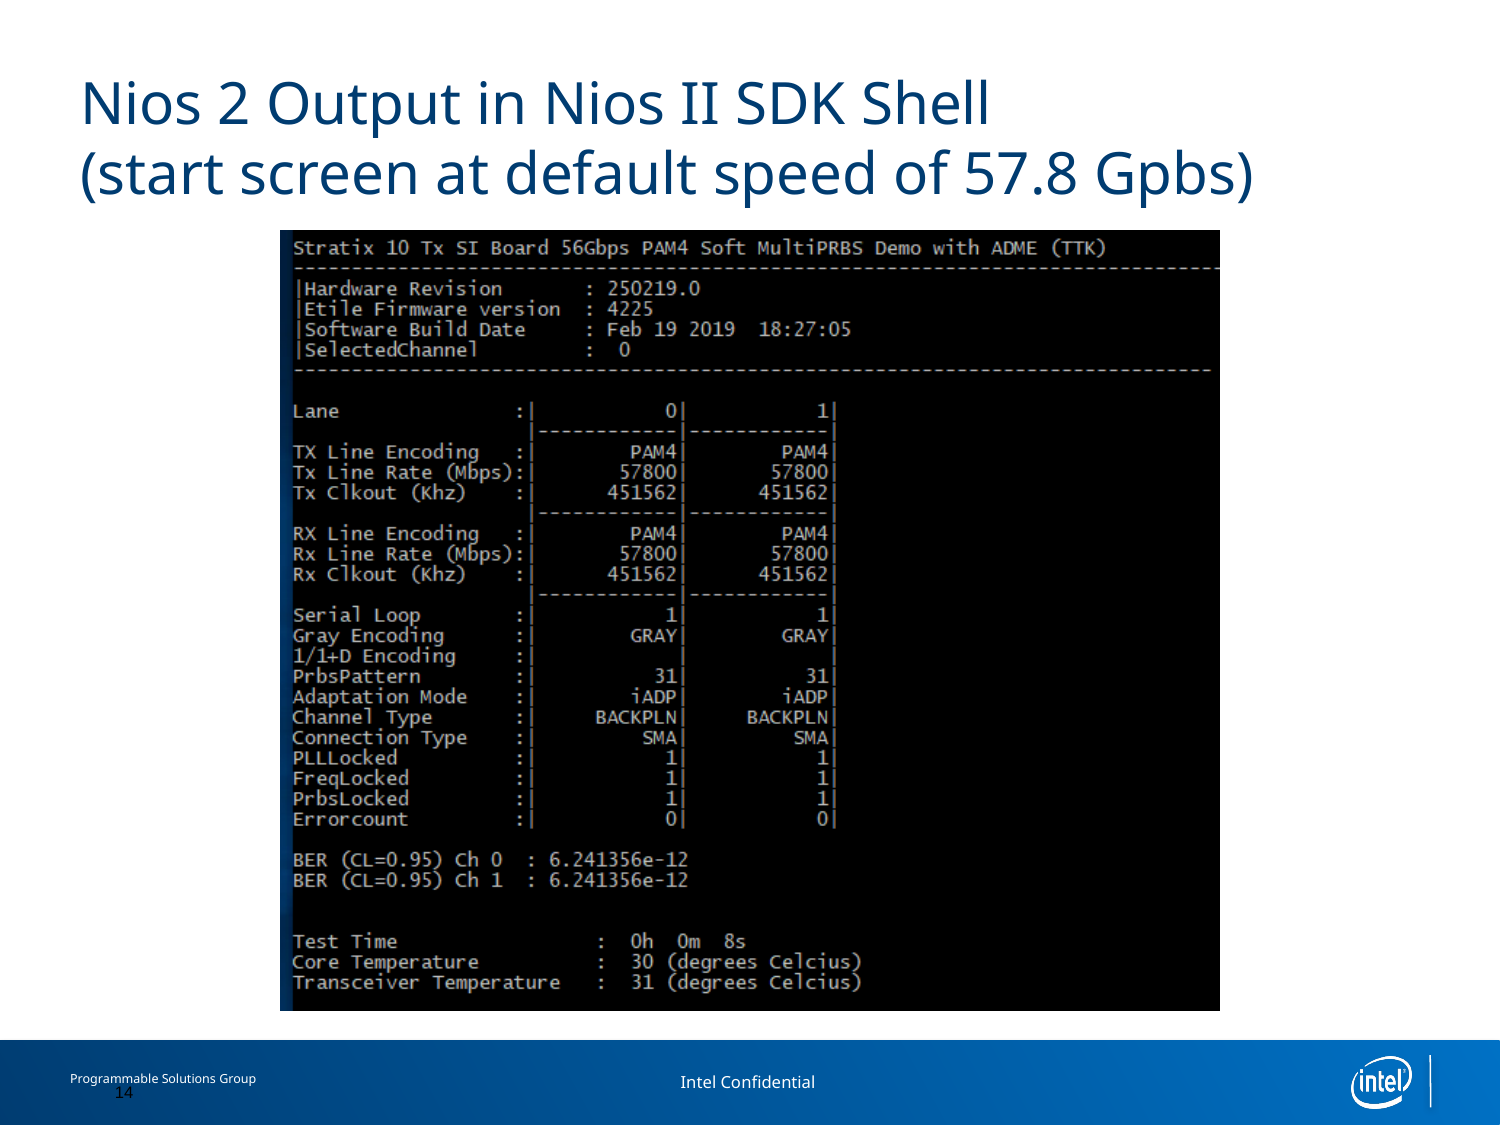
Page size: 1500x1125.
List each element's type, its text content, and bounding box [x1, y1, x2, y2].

title Nios 2 Output in Nios II SDK Shell (start screen at default speed of 57.8 Gpbs) [80, 65, 1400, 194]
picture [280, 230, 1220, 1011]
slide_number 14 [19, 1069, 134, 1116]
picture [1351, 1056, 1412, 1109]
